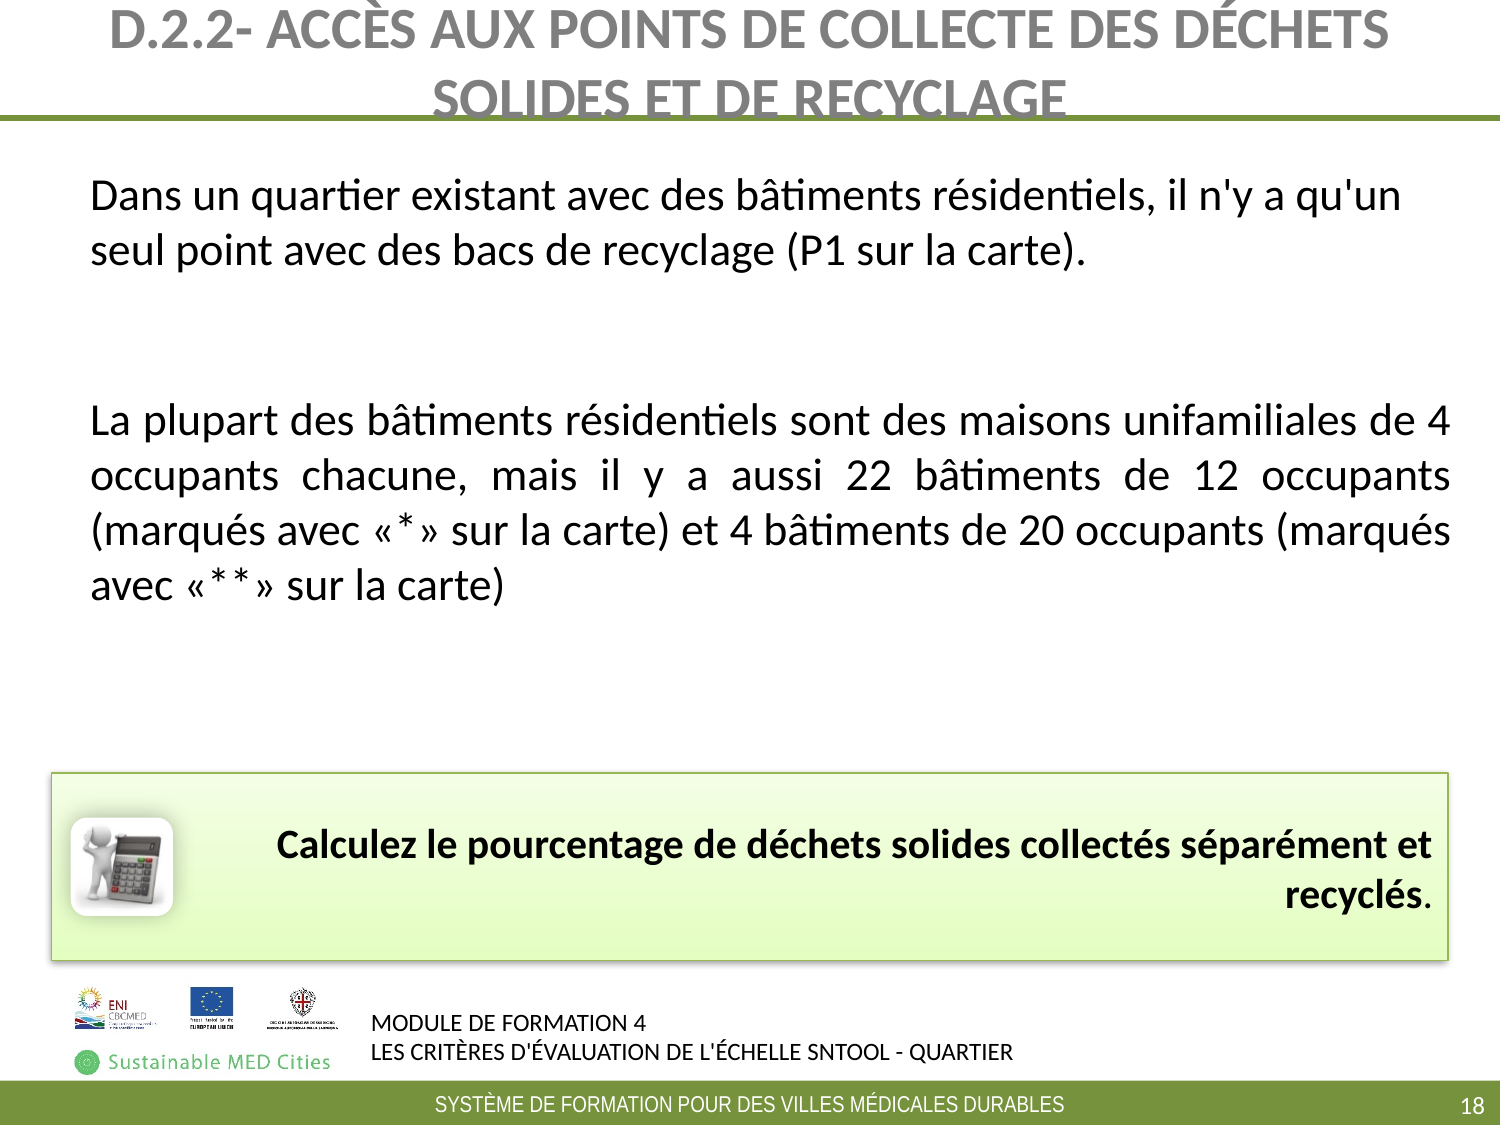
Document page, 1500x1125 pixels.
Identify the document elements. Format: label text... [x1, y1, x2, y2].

text_box Dans un quartier existant avec des bâtiments résidentiels, il n'y a qu'un seul point avec des bacs de recyclage (P1 sur la carte). [74, 157, 1478, 531]
text_box La plupart des bâtiments résidentiels sont des maisons unifamiliales de 4 occupants chacune, mais il y a aussi 22 bâtiments de 12 occupants (marqués avec «*» sur la carte) et 4 bâtiments de 20 occupants (marqués avec «**» sur la carte) [74, 382, 1468, 618]
picture [62, 978, 356, 1080]
slide_number ‹#› [1399, 1074, 1500, 1125]
title D.2.2- ACCÈS AUX POINTS DE COLLECTE DES DÉCHETS SOLIDES ET DE RECYCLAGE [0, 0, 1500, 121]
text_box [51, 772, 1449, 961]
